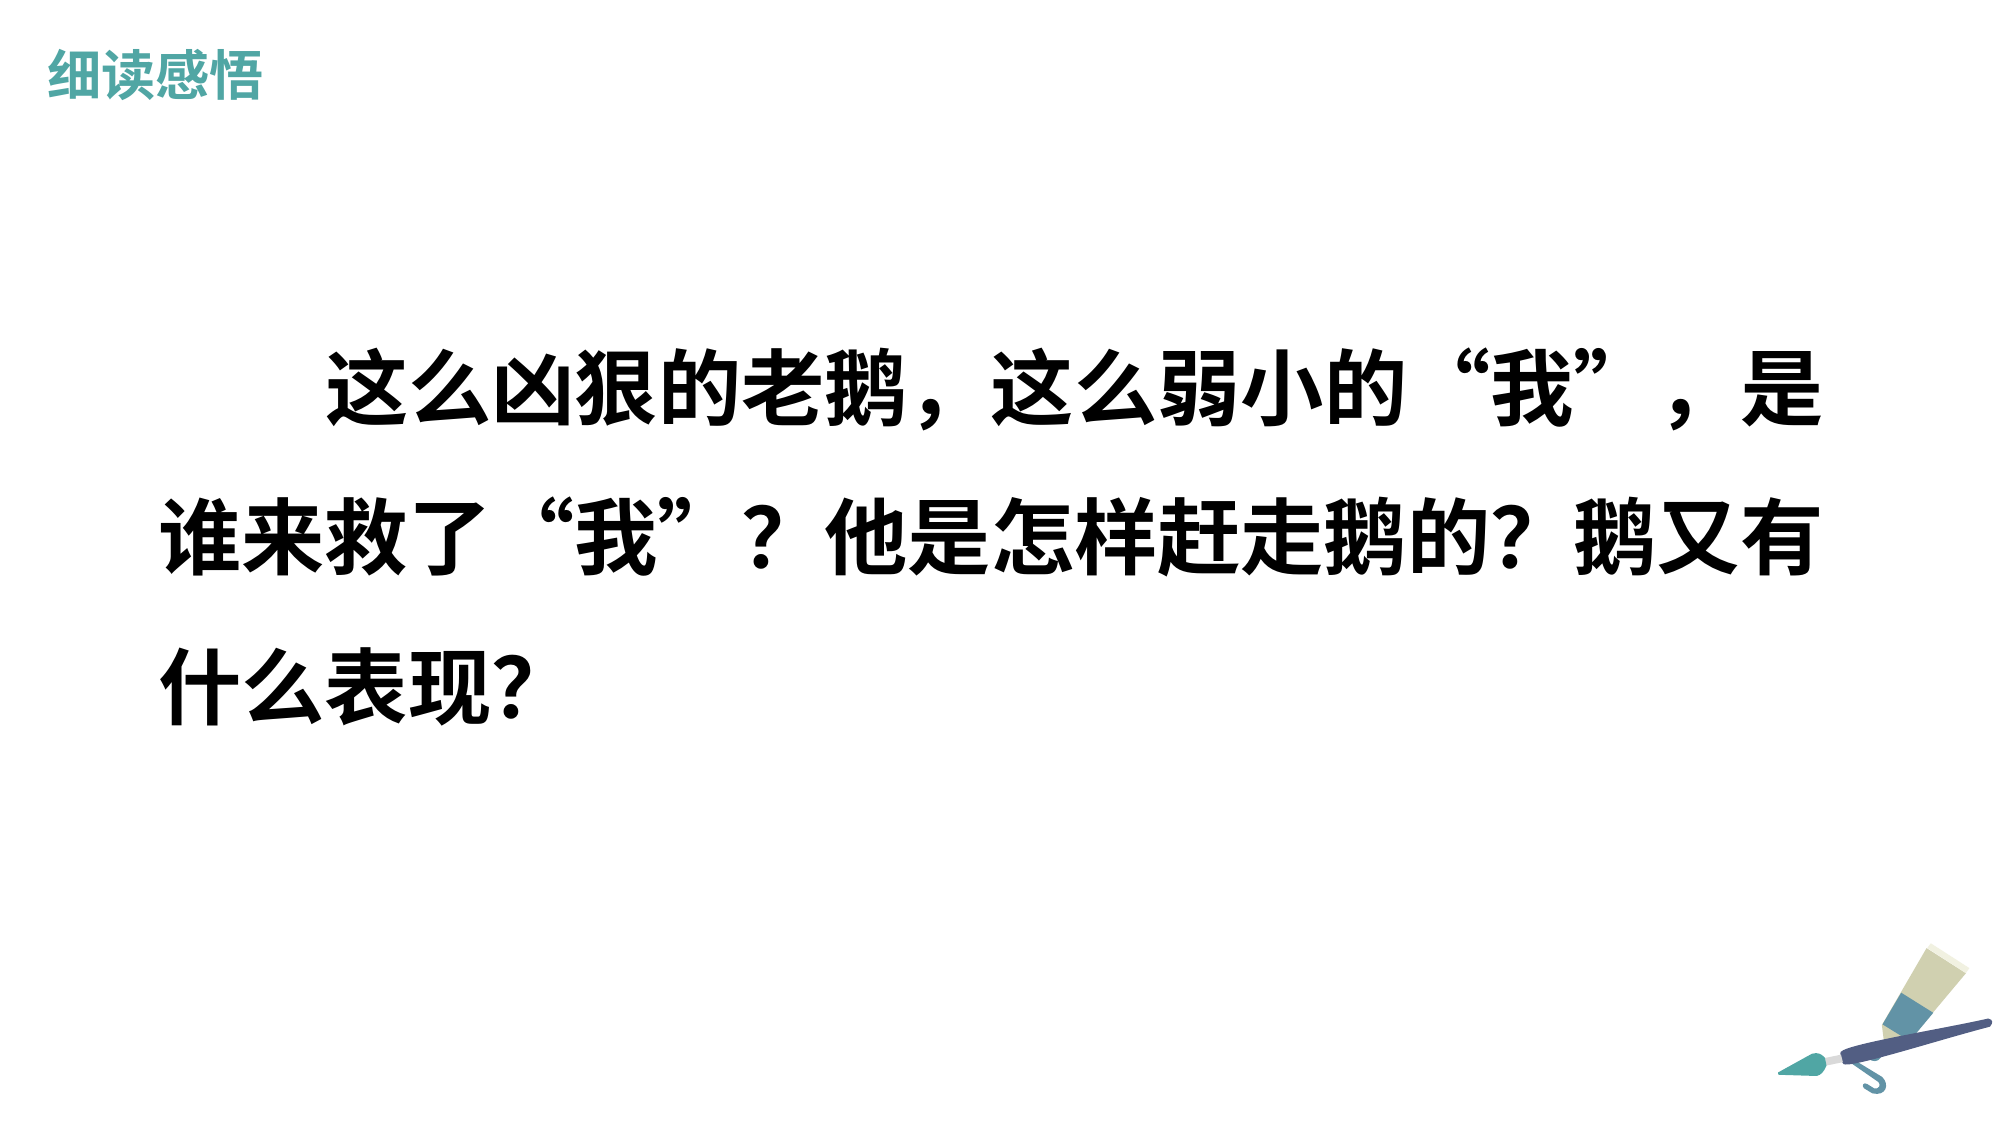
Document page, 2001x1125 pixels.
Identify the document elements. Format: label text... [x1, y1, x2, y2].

text_box 细读感悟 [32, 33, 347, 114]
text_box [1811, 945, 1974, 1125]
text_box 这么凶狠的老鹅，这么弱小的“我”，是谁来救了“我”？他是怎样赶走鹅的？鹅又有什么表现？ [143, 278, 1851, 743]
